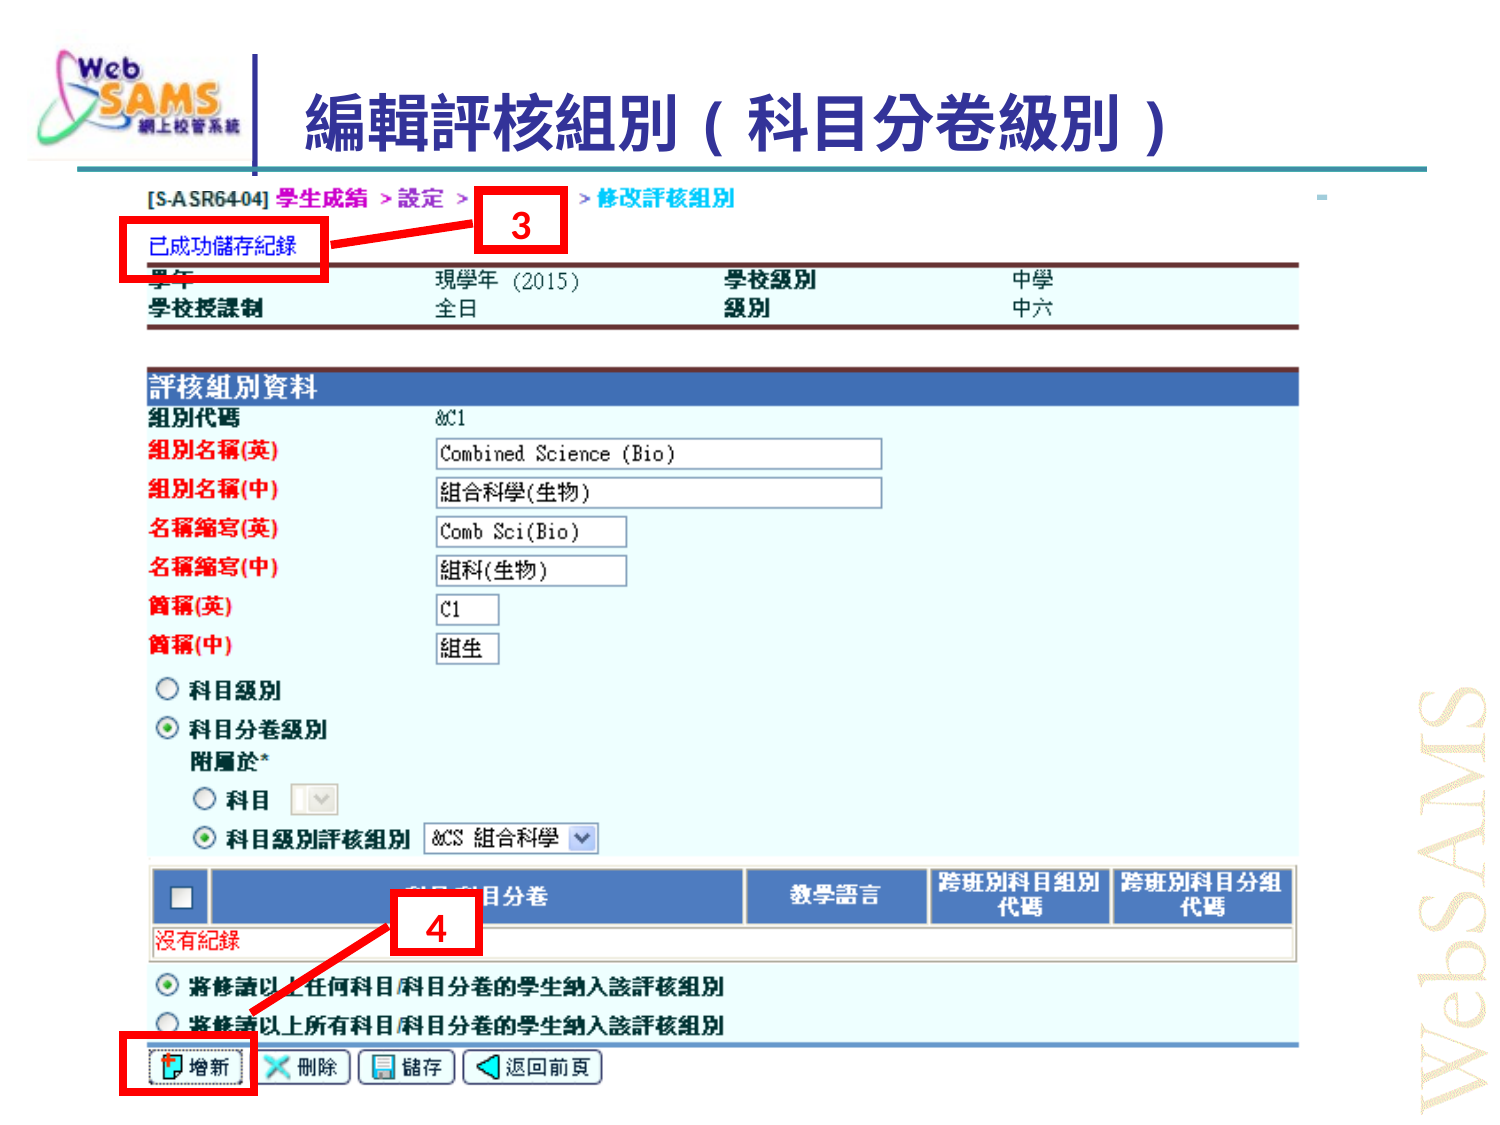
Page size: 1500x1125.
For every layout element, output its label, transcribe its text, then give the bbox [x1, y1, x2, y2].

picture [1393, 679, 1500, 1117]
text_box [122, 1034, 130, 1093]
title 編輯評核組別(科目分卷級別) [289, 41, 1465, 167]
picture [27, 29, 253, 161]
text_box [122, 220, 130, 279]
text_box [135, 176, 1318, 1095]
